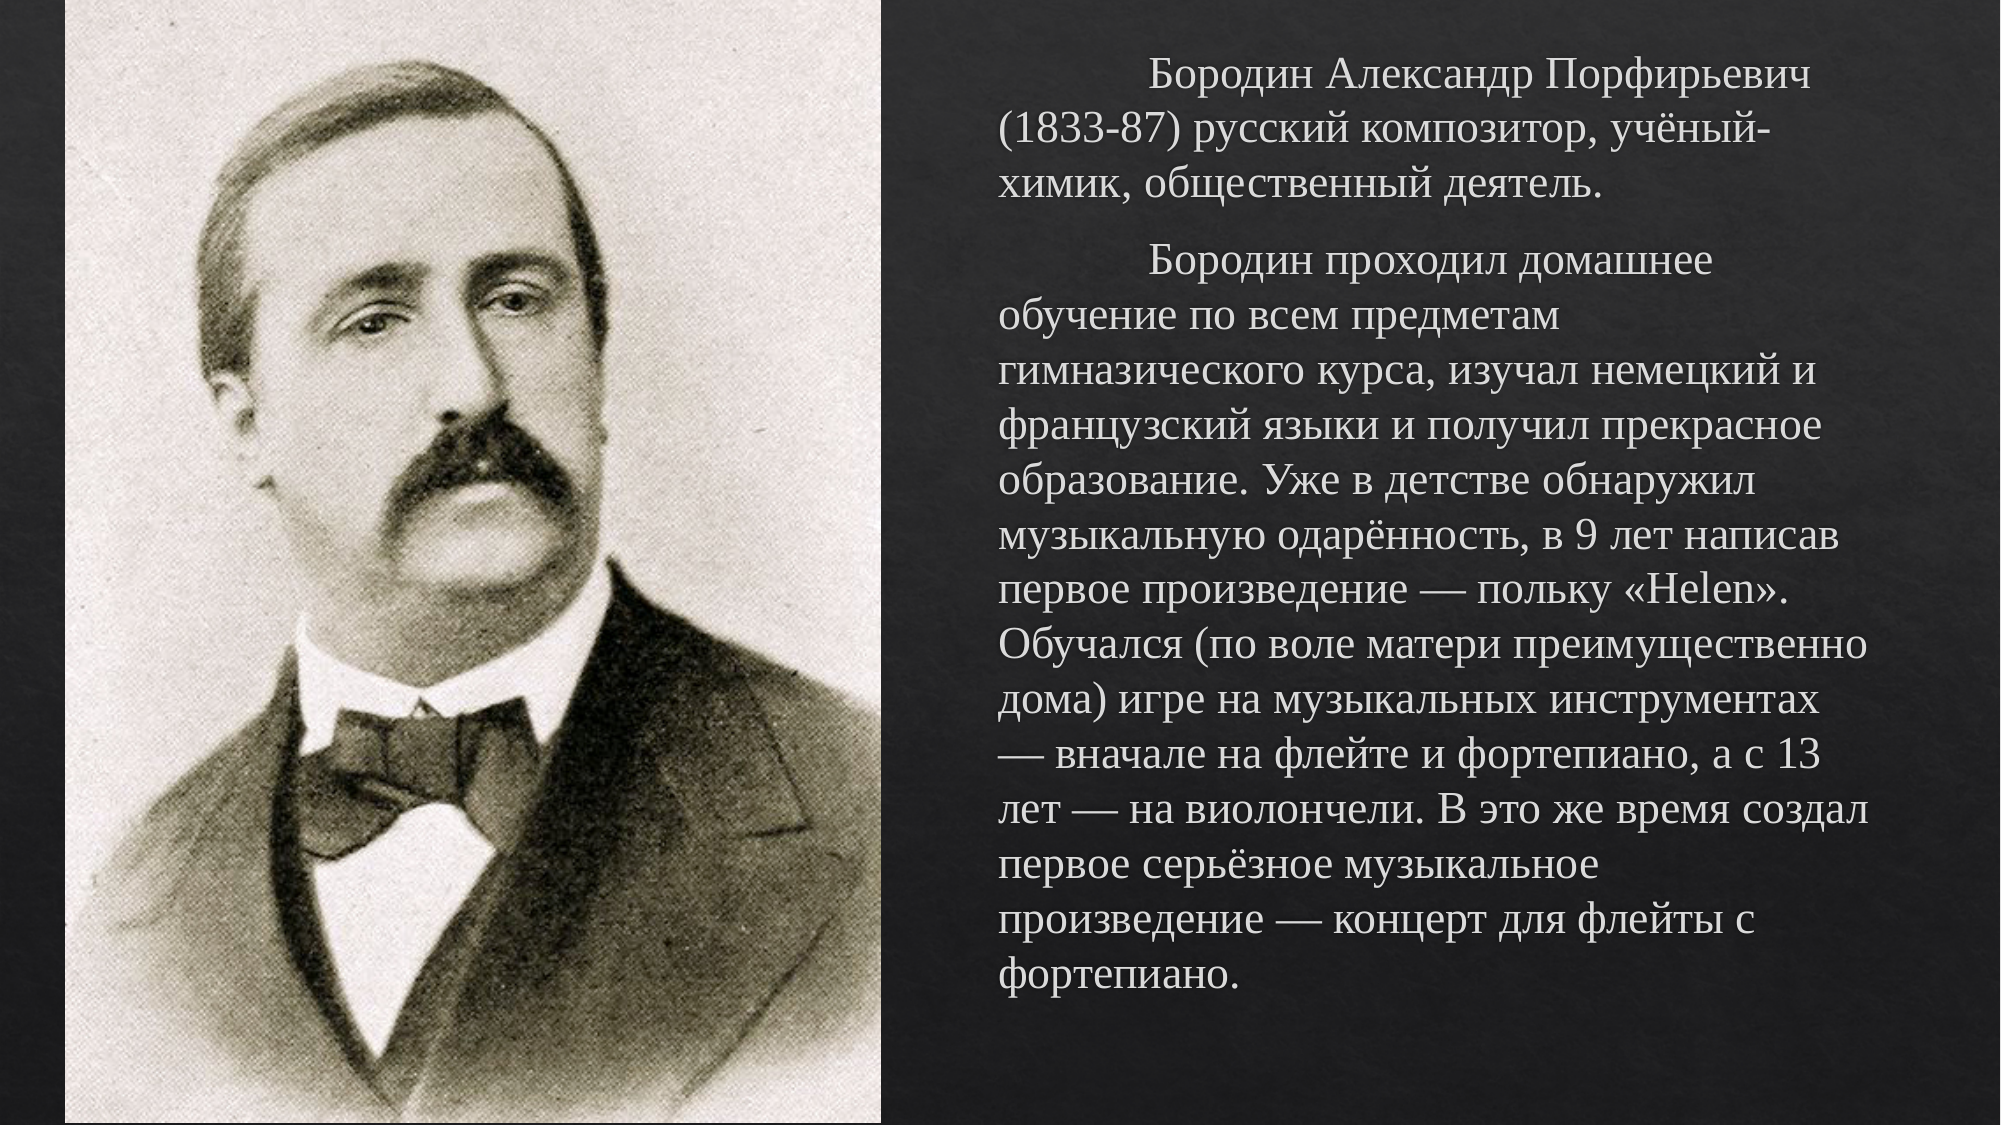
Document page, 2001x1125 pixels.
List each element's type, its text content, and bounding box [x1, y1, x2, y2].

picture [64, 0, 881, 1123]
list Бородин Александр Порфирьевич (1833-87) русский композитор, учёный-химик, общественный деятель. Бородин проходил домашнее обучение по всем предметам гимназического курса, изучал немецкий и французский языки и получил прекрасное образование. Уже в детстве обнаружил музыкальную одарённость, в 9 лет написав первое произведение — польку «Helen». Обучался (по воле матери преимущественно дома) игре на музыкальных инструментах — вначале на флейте и фортепиано, а с 13 лет — на виолончели. В это же время создал первое серьёзное музыкальное произведение — концерт для флейты с фортепиано. [977, 34, 1893, 1085]
